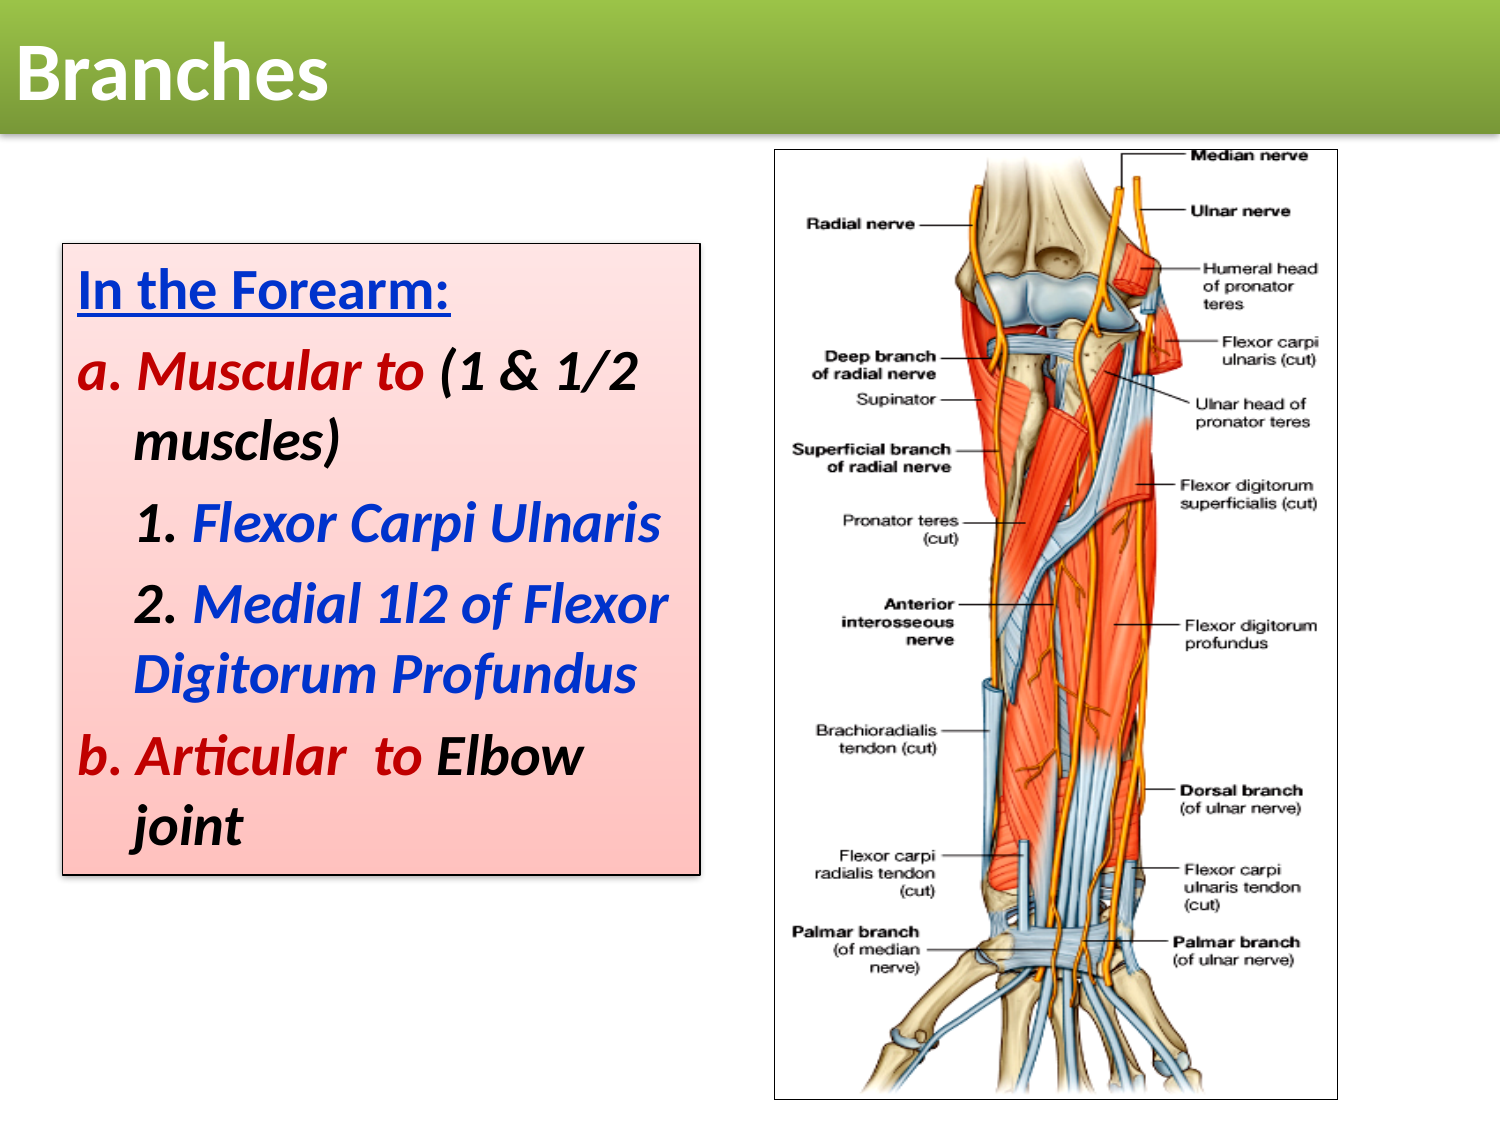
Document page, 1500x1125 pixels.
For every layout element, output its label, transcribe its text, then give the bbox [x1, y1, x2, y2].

list In the Forearm: a. Muscular to (1 & 1/2 muscles) 1. Flexor Carpi Ulnaris 2. Medial 1l2 of Flexor Digitorum Profundus b. Articular to Elbow joint [62, 243, 701, 876]
picture [774, 149, 1338, 1100]
text_box Branches [0, 0, 1500, 134]
